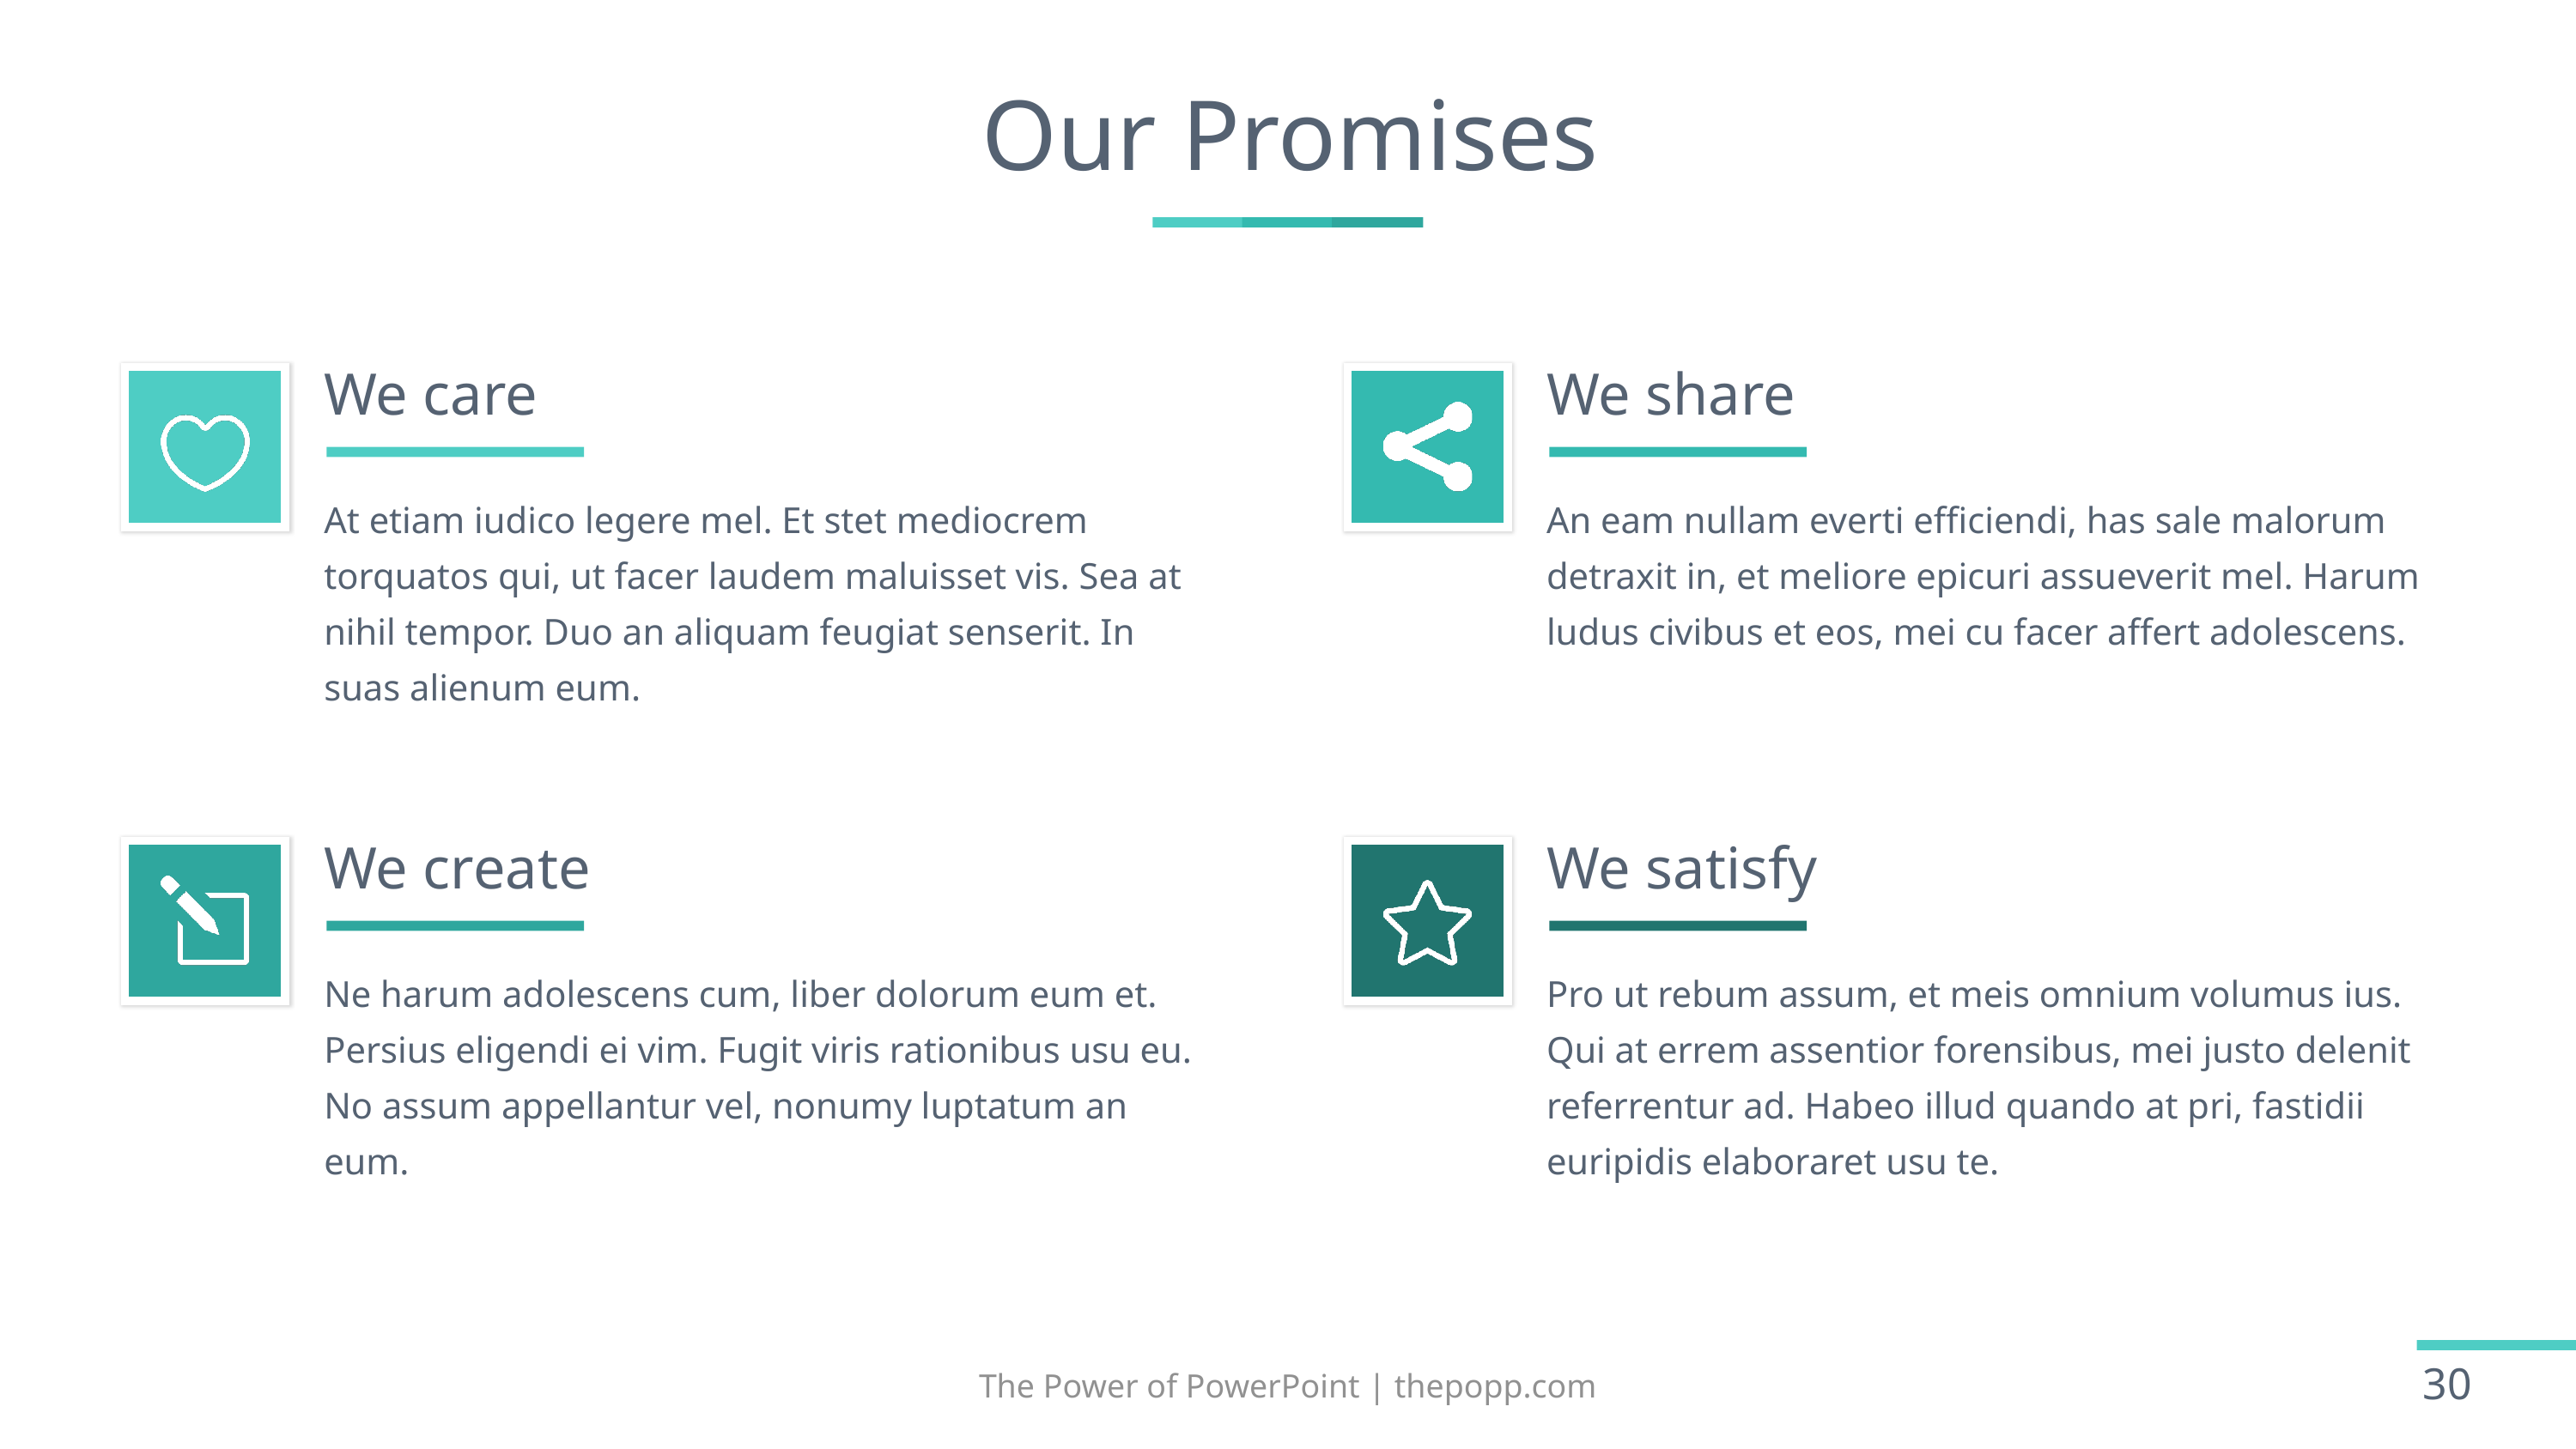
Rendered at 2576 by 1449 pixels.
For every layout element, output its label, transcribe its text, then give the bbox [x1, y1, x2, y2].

list Pro ut rebum assum, et meis omnium volumus ius. Qui at errem assentior forensibus, mei justo delenit referrentur ad. Habeo illud quando at pri, fastidii euripidis elaboraret usu te. [1534, 952, 2439, 1242]
list Ne harum adolescens cum, liber dolorum eum et. Persius eligendi ei vim. Fugit viris rationibus usu eu. No assum appellantur vel, nonumy luptatum an eum. [311, 952, 1217, 1242]
picture [161, 876, 250, 966]
picture [1382, 402, 1473, 492]
list At etiam iudico legere mel. Et stet mediocrem torquatos qui, ut facer laudem maluisset vis. Sea at nihil tempor. Duo an aliquam feugiat senserit. In suas alienum eum. [311, 478, 1217, 768]
list We create [311, 813, 1217, 919]
list An eam nullam everti efficiendi, has sale malorum detraxit in, et meliore epicuri assueverit mel. Harum ludus civibus et eos, mei cu facer affert adolescens. [1534, 478, 2439, 768]
footer The Power of PowerPoint | thepopp.com [853, 1349, 1723, 1427]
list We satisfy [1534, 813, 2439, 919]
picture [1382, 876, 1473, 966]
list We care [311, 339, 1217, 445]
title Our Promises [69, 49, 2512, 230]
list We share [1534, 339, 2439, 445]
slide_number 30 [2409, 1351, 2576, 1421]
picture [161, 402, 250, 492]
